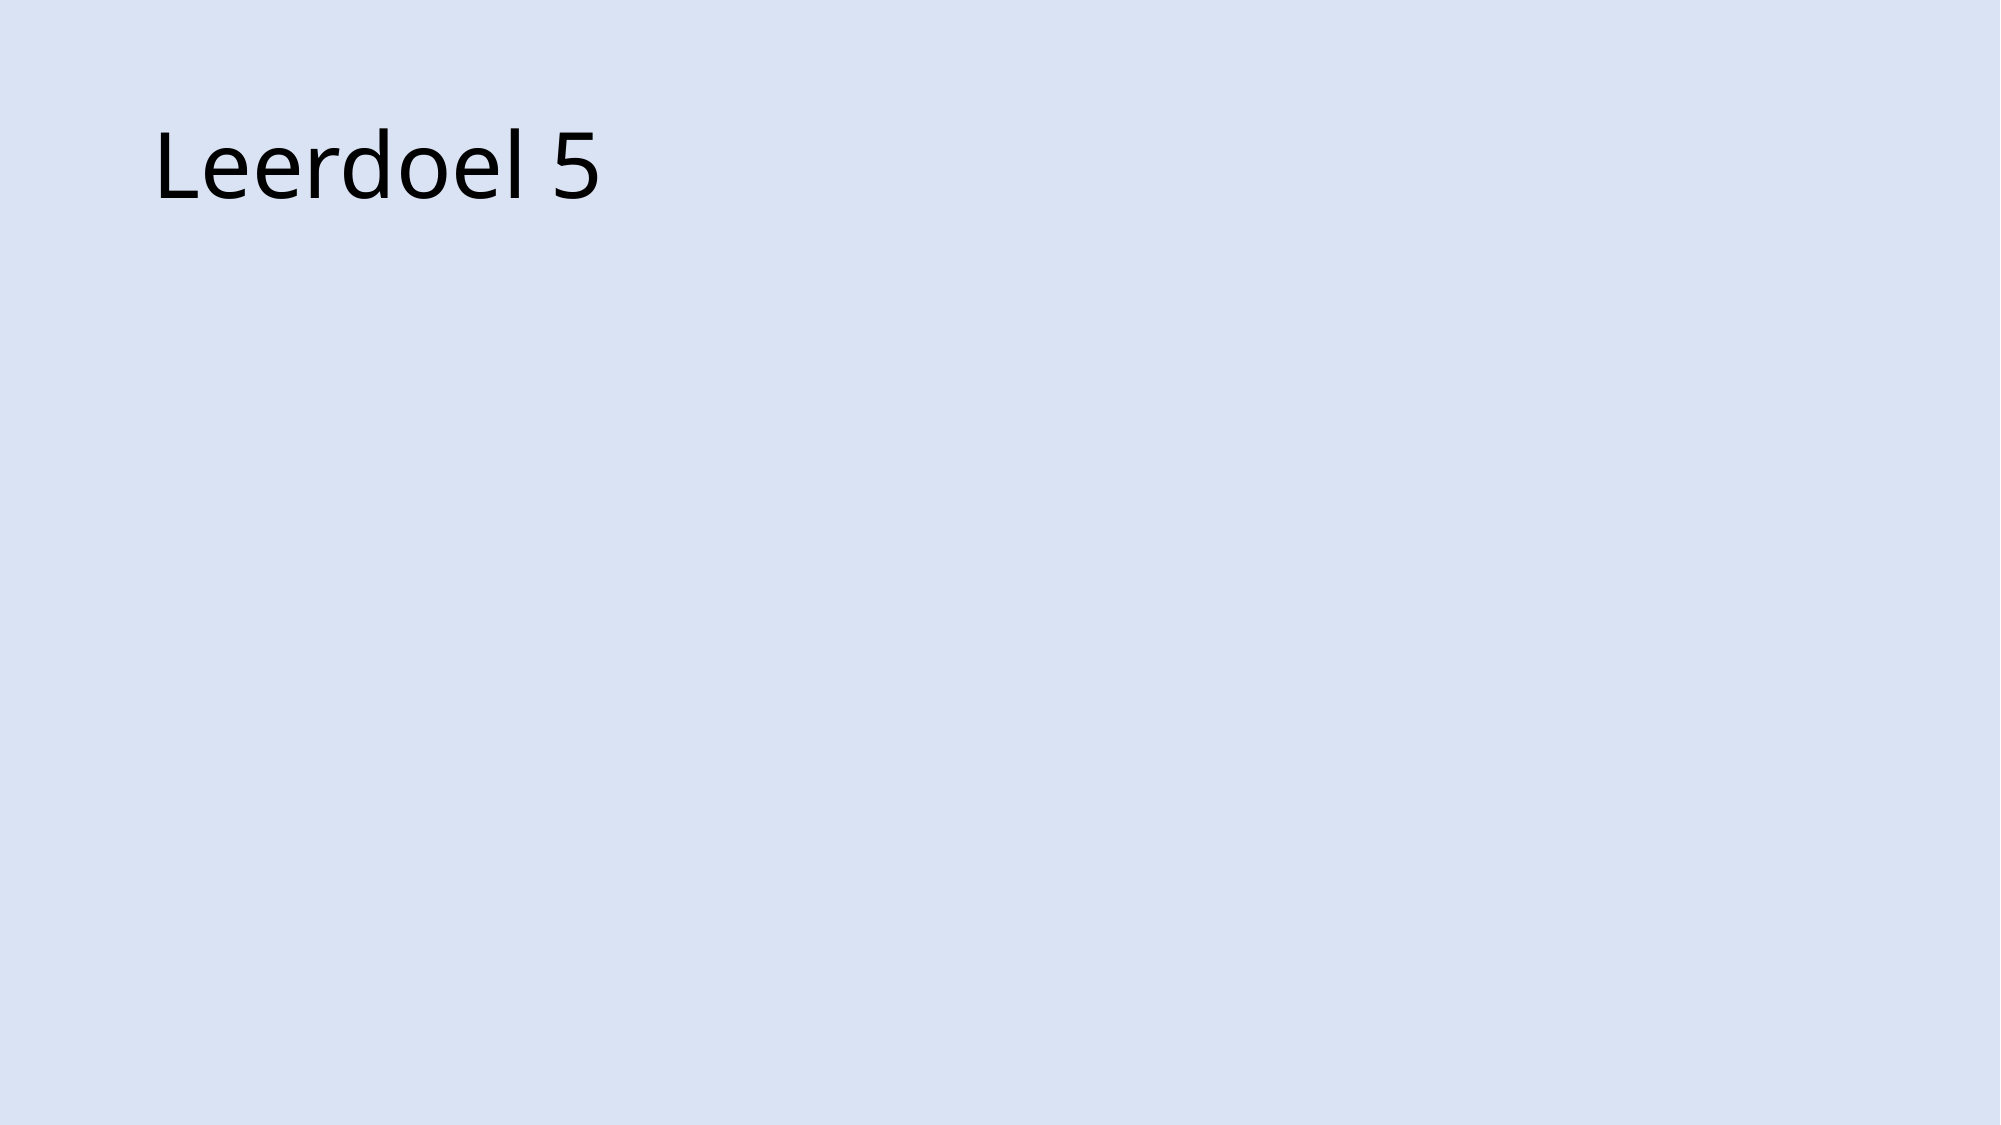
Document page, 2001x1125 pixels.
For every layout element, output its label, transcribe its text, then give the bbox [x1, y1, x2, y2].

title Leerdoel 5 [137, 59, 1863, 278]
